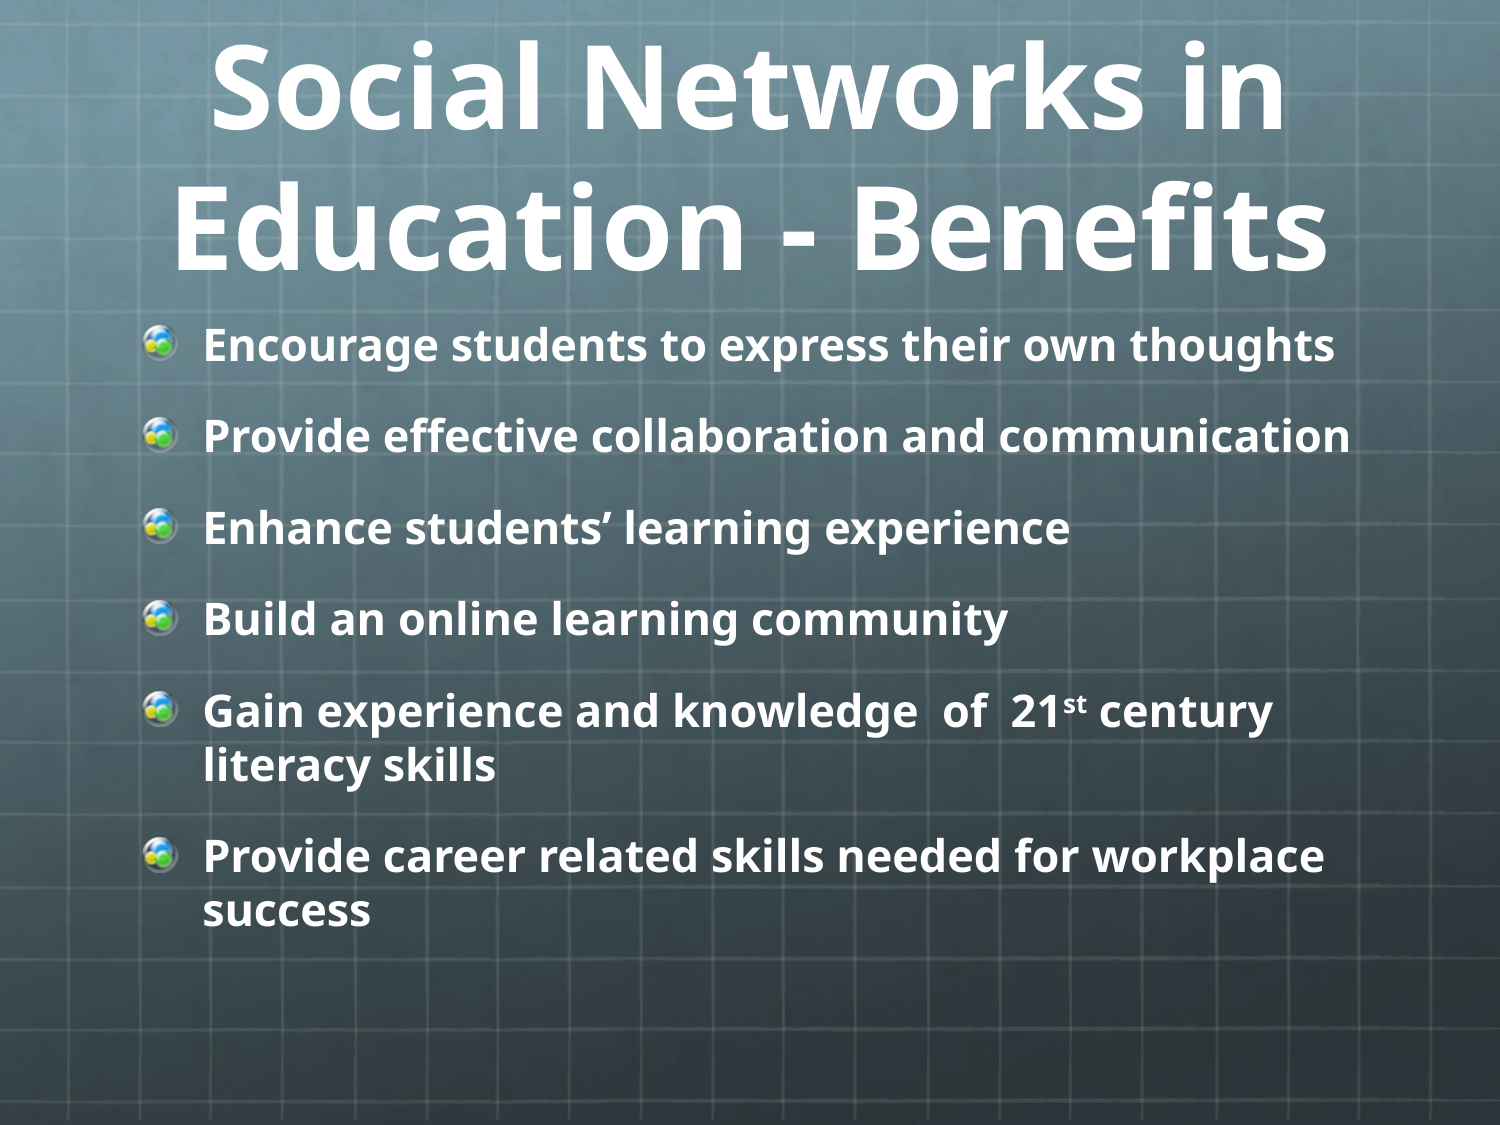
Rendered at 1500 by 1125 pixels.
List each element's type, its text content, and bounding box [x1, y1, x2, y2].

list Encourage students to express their own thoughts Provide effective collaboration and communication Enhance students’ learning experience Build an online learning community Gain experience and knowledge of 21st century literacy skills Provide career related skills needed for workplace success [127, 308, 1372, 1038]
picture [0, 0, 1500, 1125]
title Social Networks in Education - Benefits [127, 17, 1372, 289]
